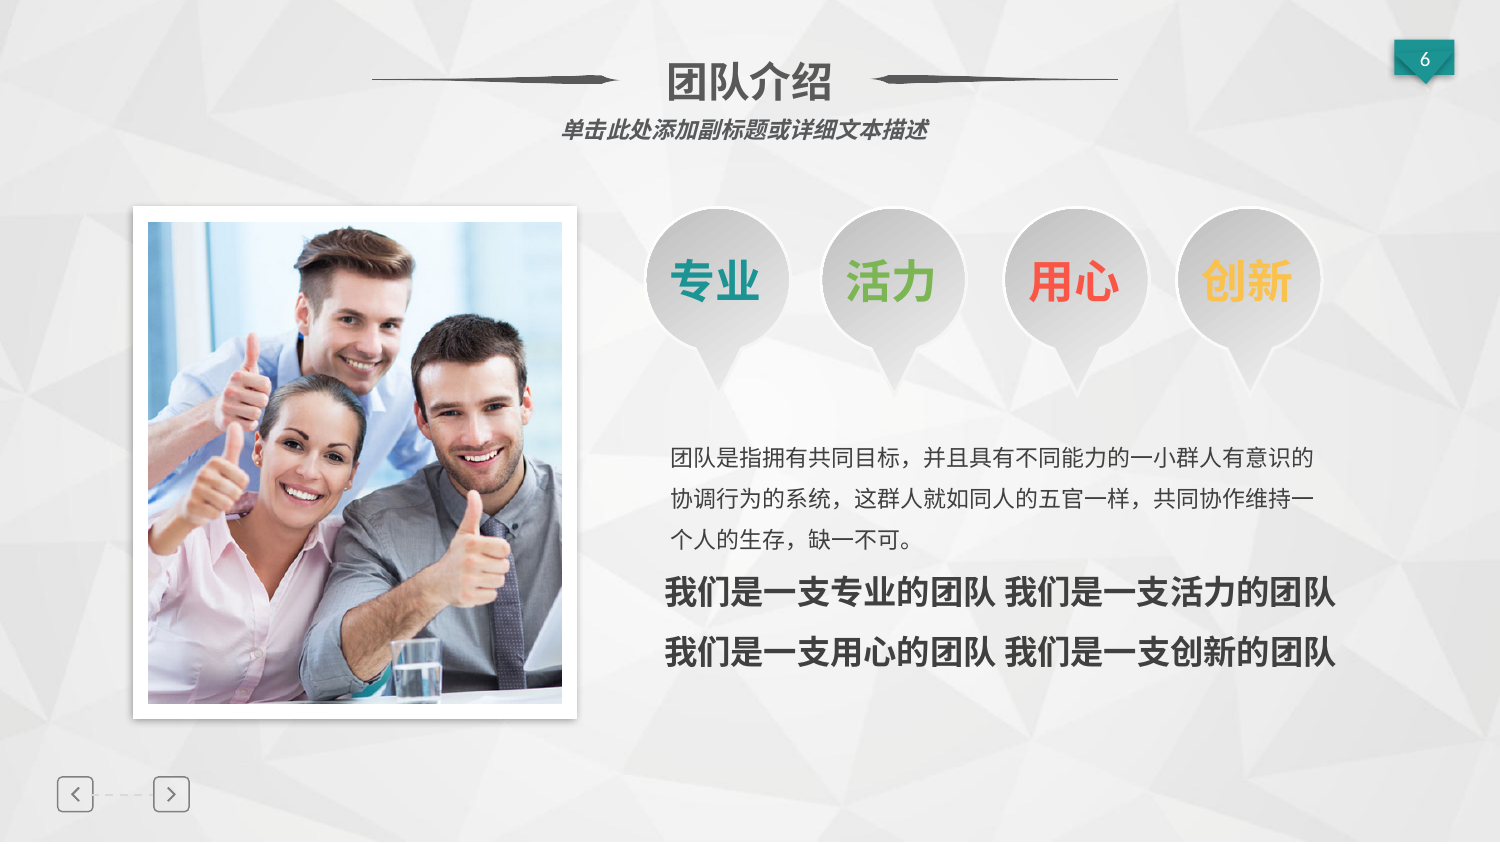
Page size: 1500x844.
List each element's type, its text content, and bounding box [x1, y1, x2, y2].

text_box 我们是一支专业的团队 我们是一支活力的团队 我们是一支用心的团队 我们是一支创新的团队 [649, 516, 1400, 679]
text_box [621, 227, 796, 377]
text_box 团队是指拥有共同目标，并且具有不同能力的一小群人有意识的 协调行为的系统，这群人就如同人的五官一样，共同协作维持一 个人的生存，缺一不可。 [670, 429, 1400, 516]
text_box 单击此处添加副标题或详细文本描述 [545, 108, 943, 151]
text_box 团队介绍 [584, 55, 916, 106]
picture [0, 0, 1500, 842]
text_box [797, 227, 978, 377]
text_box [979, 227, 1151, 377]
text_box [1152, 227, 1346, 377]
